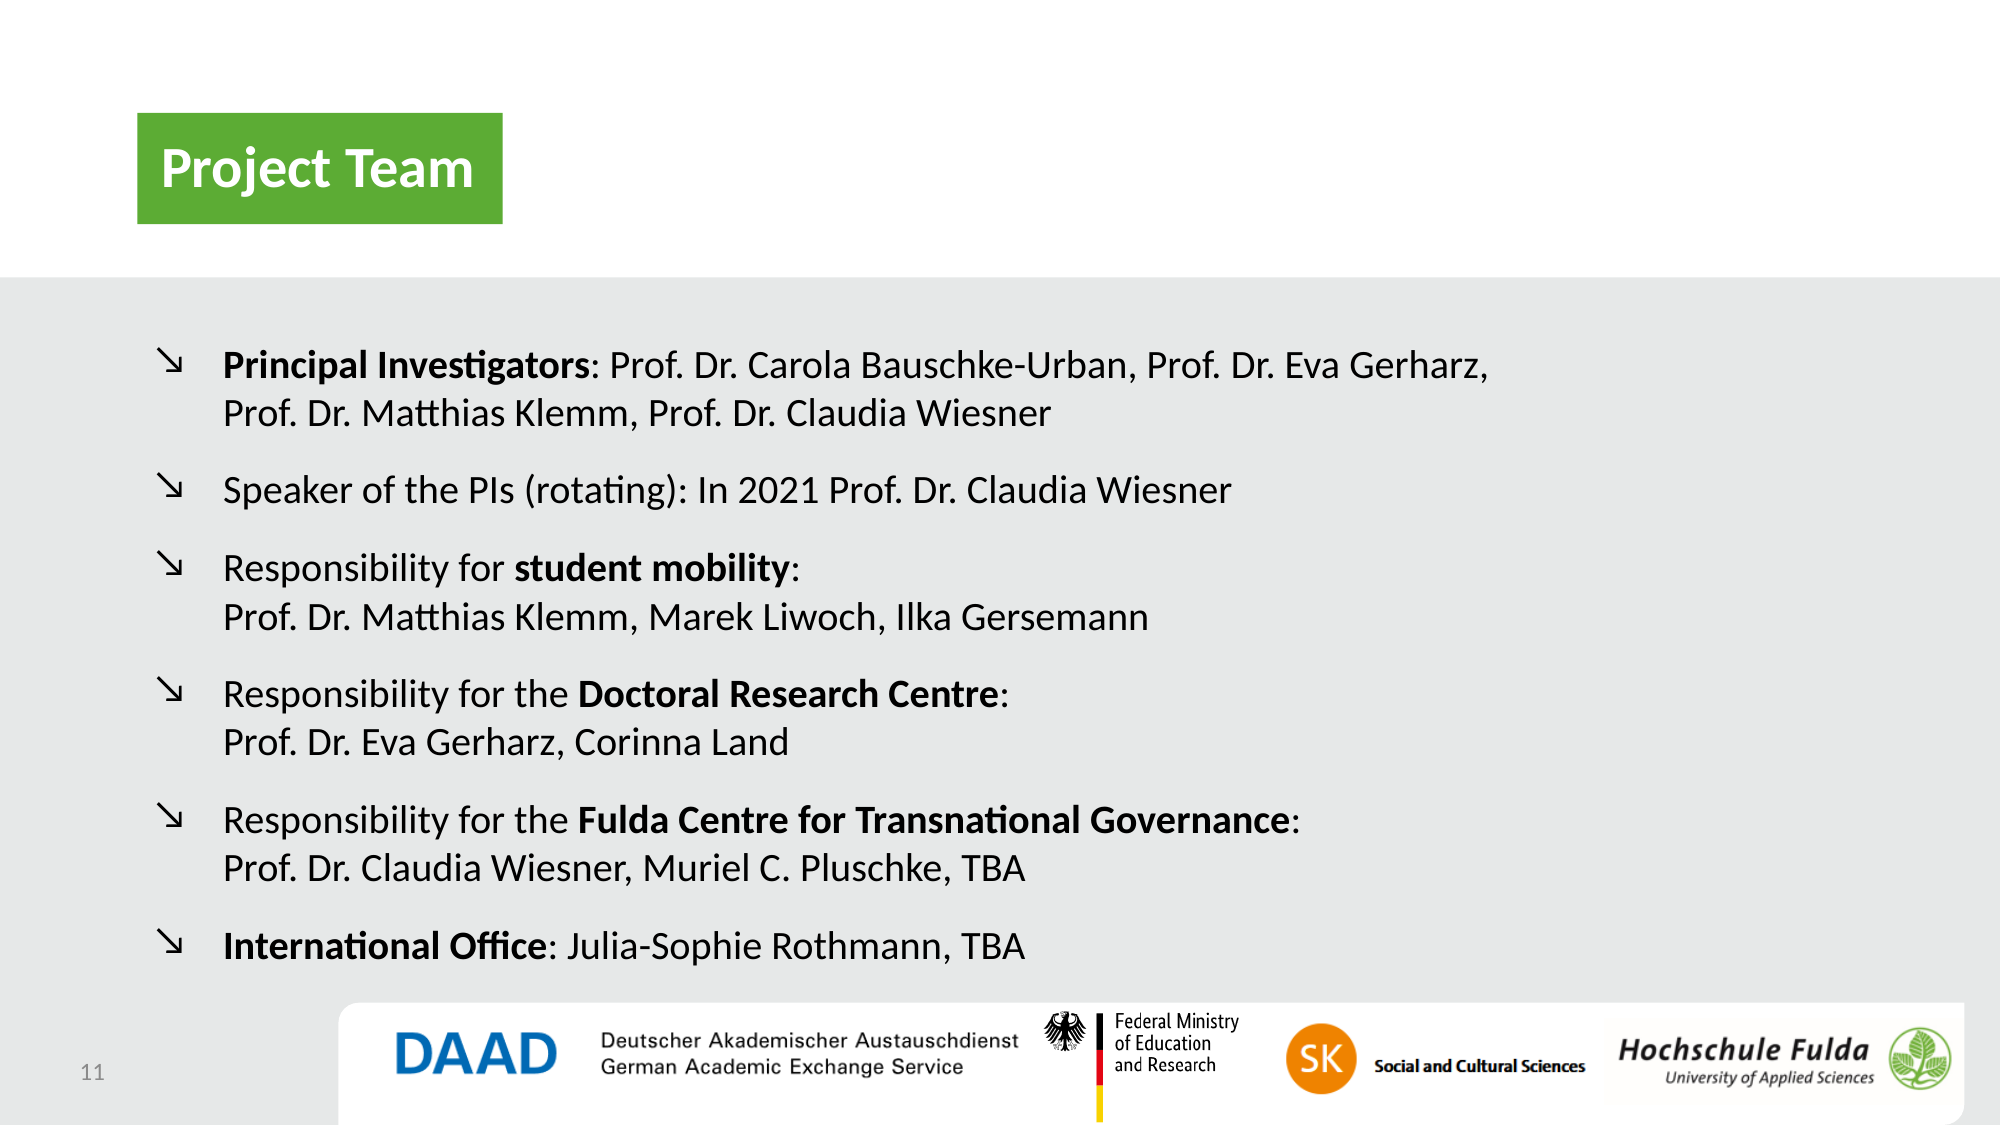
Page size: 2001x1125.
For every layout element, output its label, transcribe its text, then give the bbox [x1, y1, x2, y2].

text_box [338, 1002, 1965, 1125]
title Project Team [137, 112, 503, 225]
slide_number 11 [3, 1040, 121, 1101]
list Principal Investigators: Prof. Dr. Carola Bauschke-Urban, Prof. Dr. Eva Gerharz, Prof. Dr. Matthias Klemm, Prof. Dr. Claudia Wiesner Speaker of the PIs (rotating): In 2021 Prof. Dr. Claudia Wiesner Responsibility for student mobility: Prof. Dr. Matthias Klemm, Marek Liwoch, Ilka Gersemann Responsibility for the Doctoral Research Centre: Prof. Dr. Eva Gerharz, Corinna Land Responsibility for the Fulda Centre for Transnational Governance: Prof. Dr. Claudia Wiesner, Muriel C. Pluschke, TBA International Office: Julia-Sophie Rothmann, TBA [137, 330, 1949, 979]
